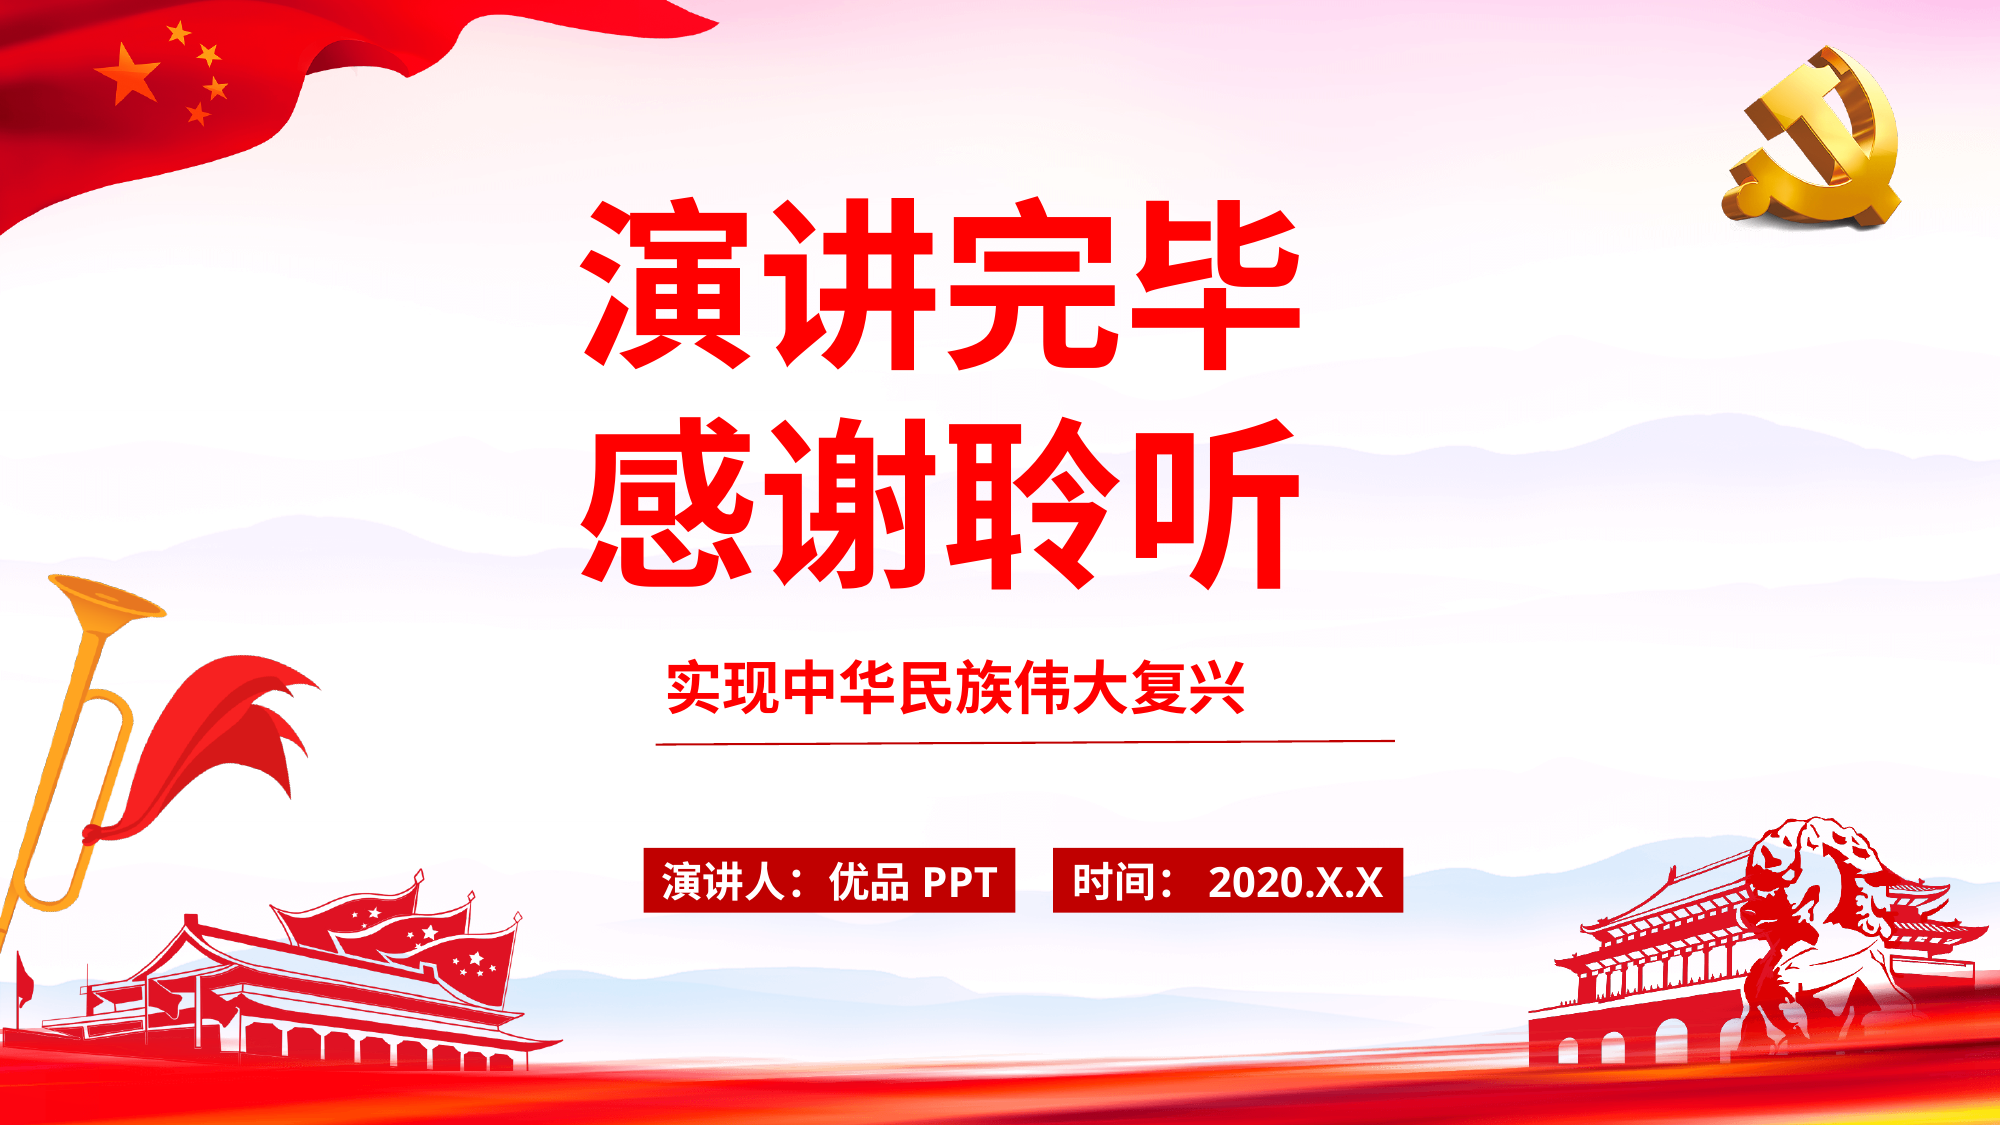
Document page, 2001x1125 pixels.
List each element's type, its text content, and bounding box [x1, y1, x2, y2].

text_box 时间：2020.X.X [1053, 847, 1404, 913]
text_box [655, 740, 1395, 745]
text_box 实现中华民族伟大复兴 [649, 643, 1402, 729]
text_box 演讲完毕 感谢聆听 [560, 163, 1490, 618]
text_box 演讲人：优品PPT [651, 847, 1016, 913]
picture [0, 0, 2000, 1125]
